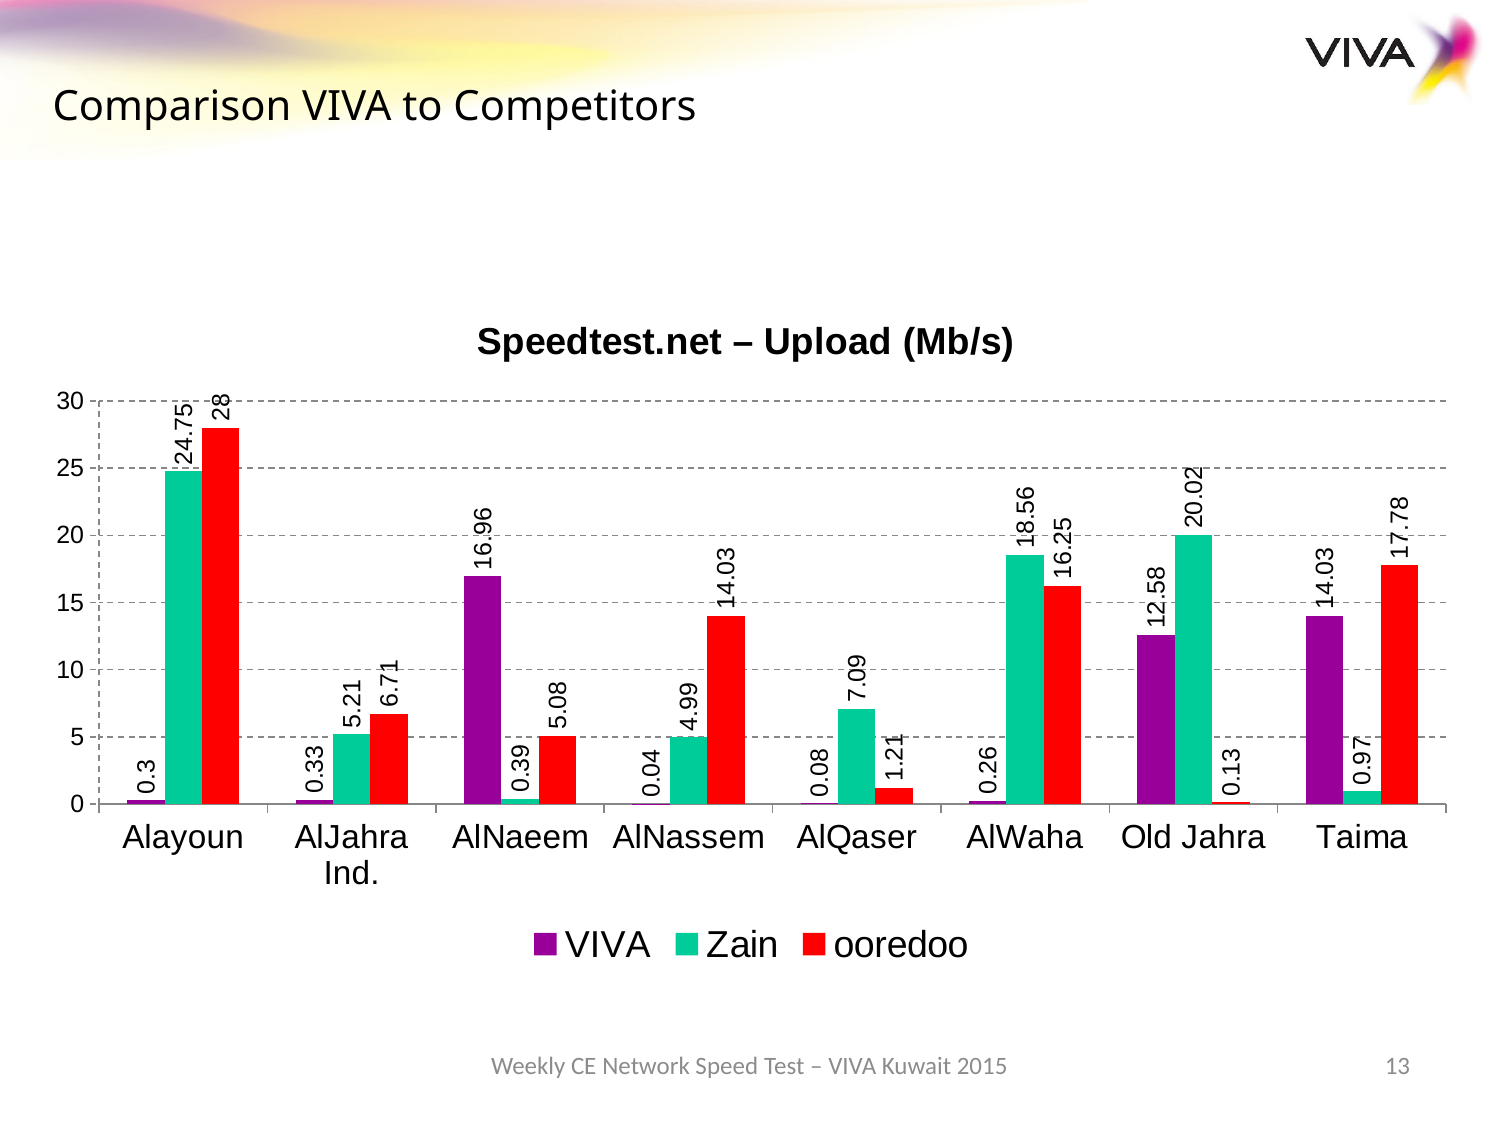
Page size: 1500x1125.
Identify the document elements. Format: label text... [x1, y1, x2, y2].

text_box Comparison VIVA to Competitors [37, 24, 1278, 184]
picture [0, 0, 1089, 160]
text_box 13 [1074, 1042, 1425, 1103]
picture [1300, 12, 1485, 105]
chart [27, 287, 1476, 974]
text_box Weekly CE Network Speed Test – VIVA Kuwait 2015 [205, 1042, 1074, 1103]
